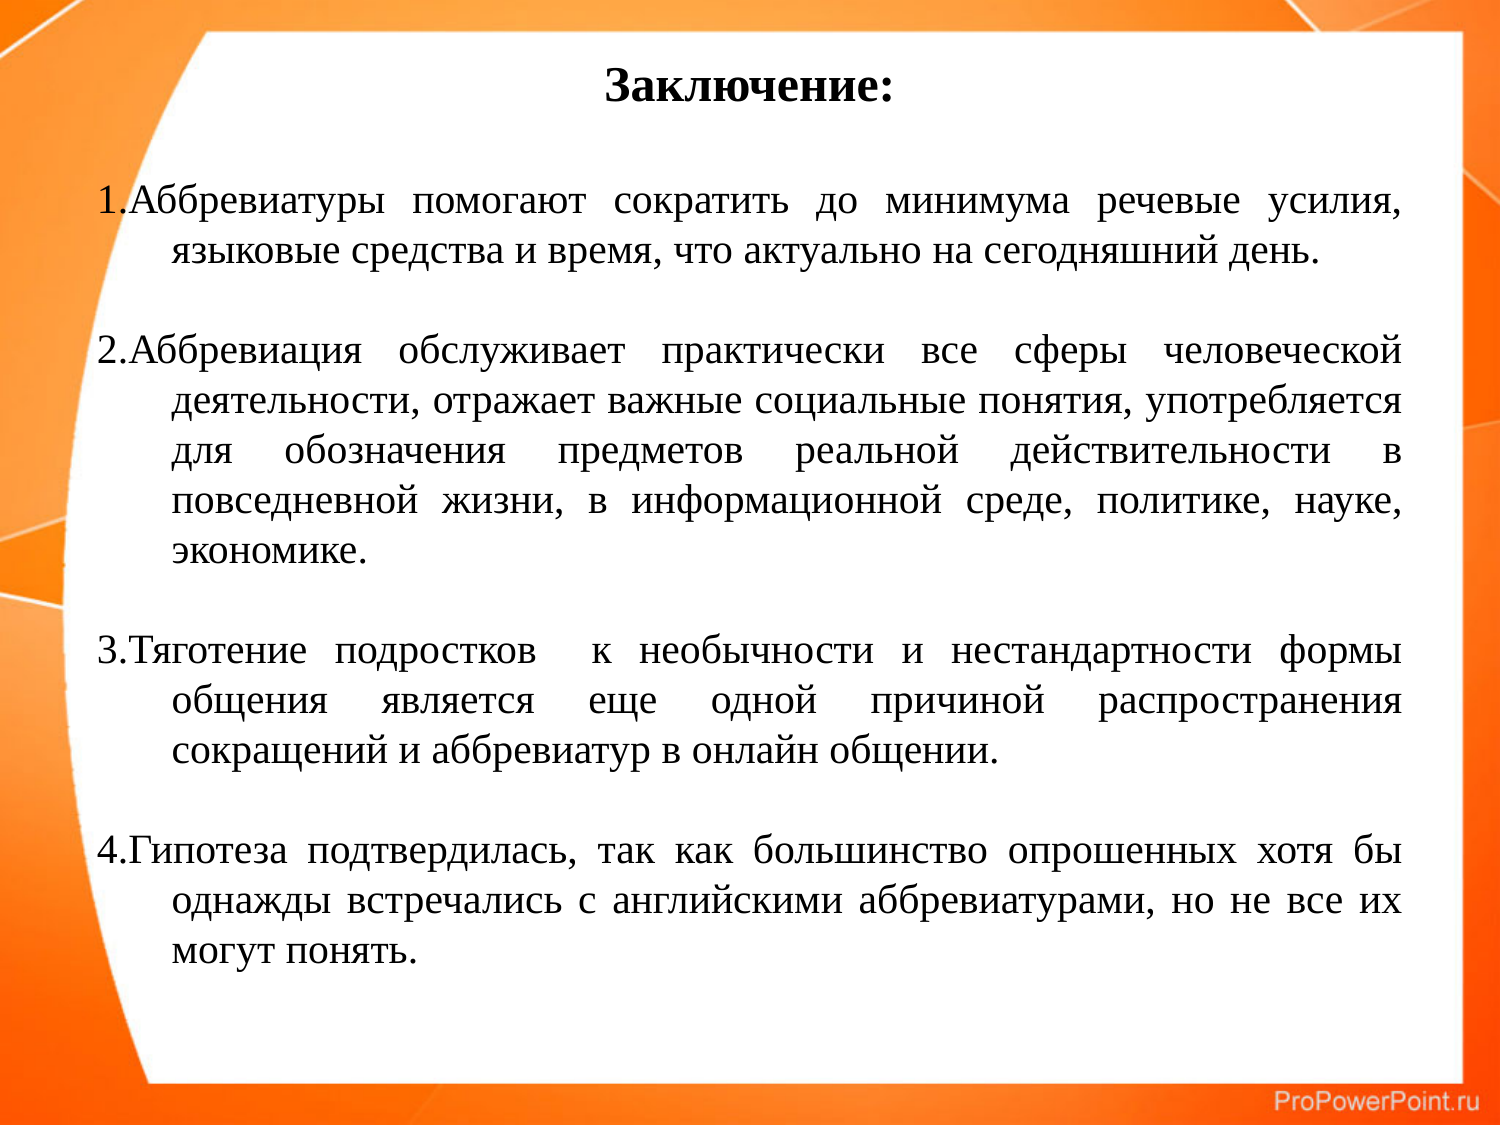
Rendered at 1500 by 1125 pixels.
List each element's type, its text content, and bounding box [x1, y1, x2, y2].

text_box Заключение: 1.Аббревиатуры помогают сократить до минимума речевые усилия, языковые средства и время, что актуально на сегодняшний день. 2.Аббревиация обслуживает практически все сферы человеческой деятельности, отражает важные социальные понятия, употребляется для обозначения предметов реальной действительности в повседневной жизни, в информационной среде, политике, науке, экономике. 3.Тяготение подростков к необычности и нестандартности формы общения является еще одной причиной распространения сокращений и аббревиатур в онлайн общении. 4.Гипотеза подтвердилась, так как большинство опрошенных хотя бы однажды встречались с английскими аббревиатурами, но не все их могут понять. [81, 44, 1418, 980]
picture [0, 0, 1500, 1125]
